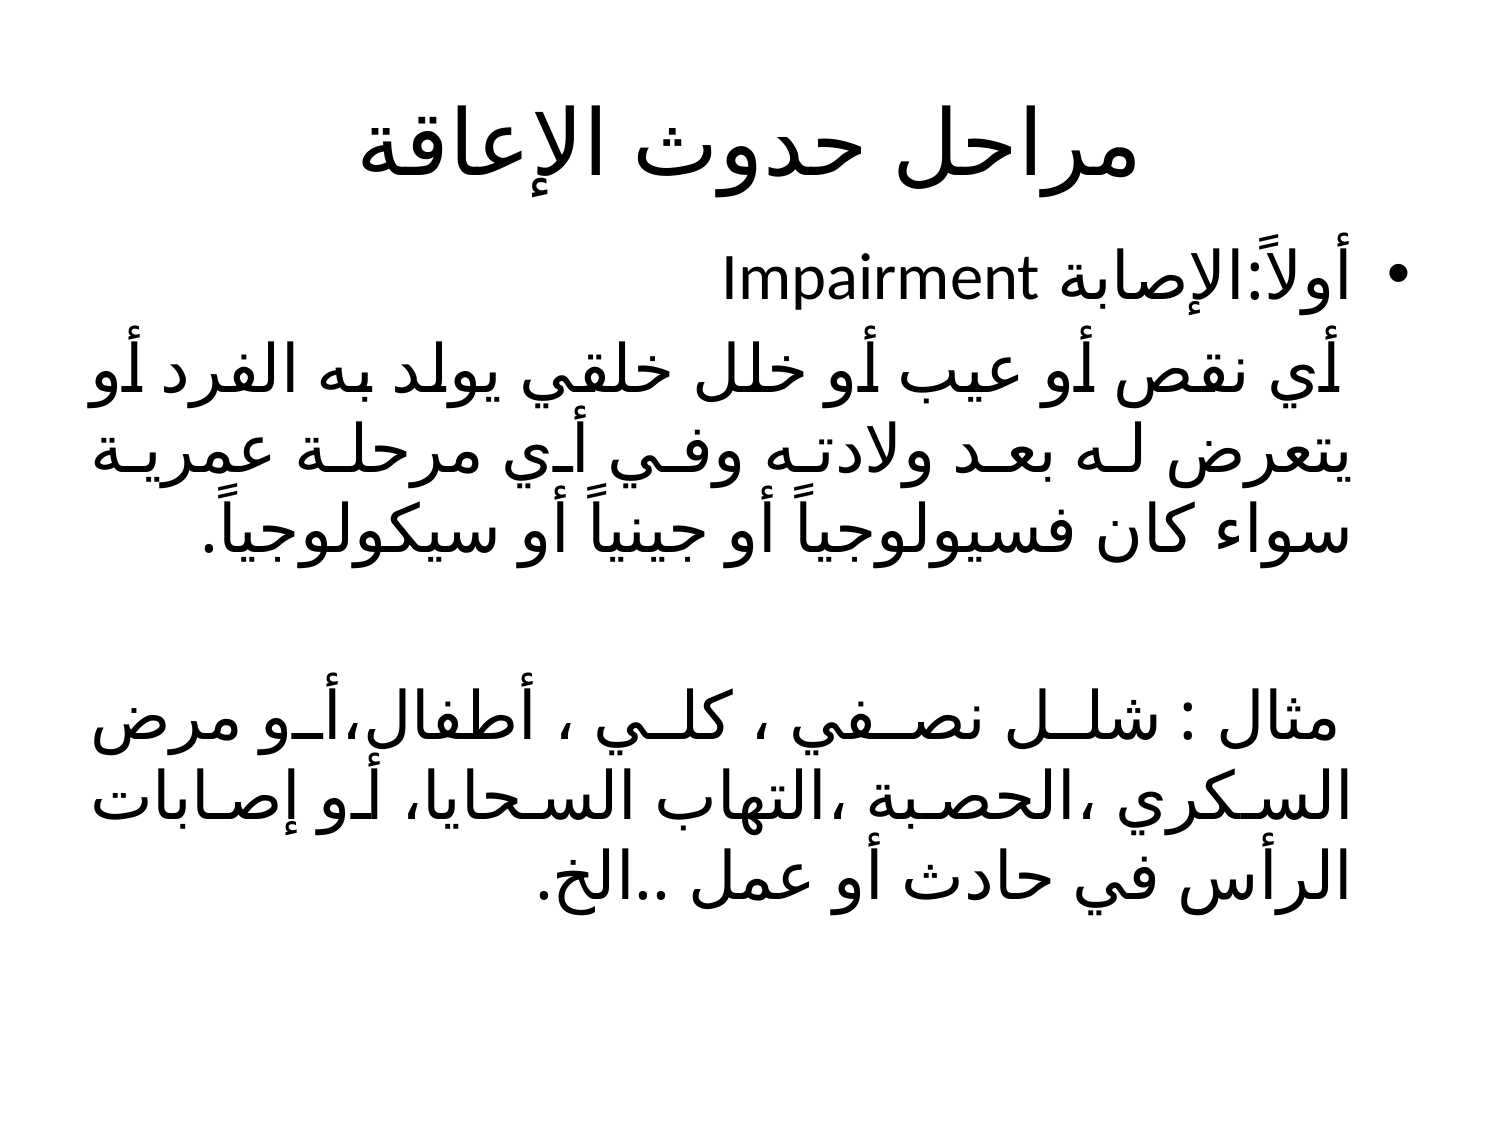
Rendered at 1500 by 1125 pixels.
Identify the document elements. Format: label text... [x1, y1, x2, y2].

list أولاً:الإصابة Impairment أي نقص أو عيب أو خلل خلقي يولد به الفرد أو يتعرض له بعد ولادته وفي أي مرحلة عمرية سواء كان فسيولوجياً أو جينياً أو سيكولوجياً. مثال : شلل نصفي ، كلي ، أطفال،أو مرض السكري ،الحصبة ،التهاب السحايا، أو إصابات الرأس في حادث أو عمل ..الخ. [75, 224, 1425, 1050]
title مراحل حدوث الإعاقة [75, 45, 1425, 224]
